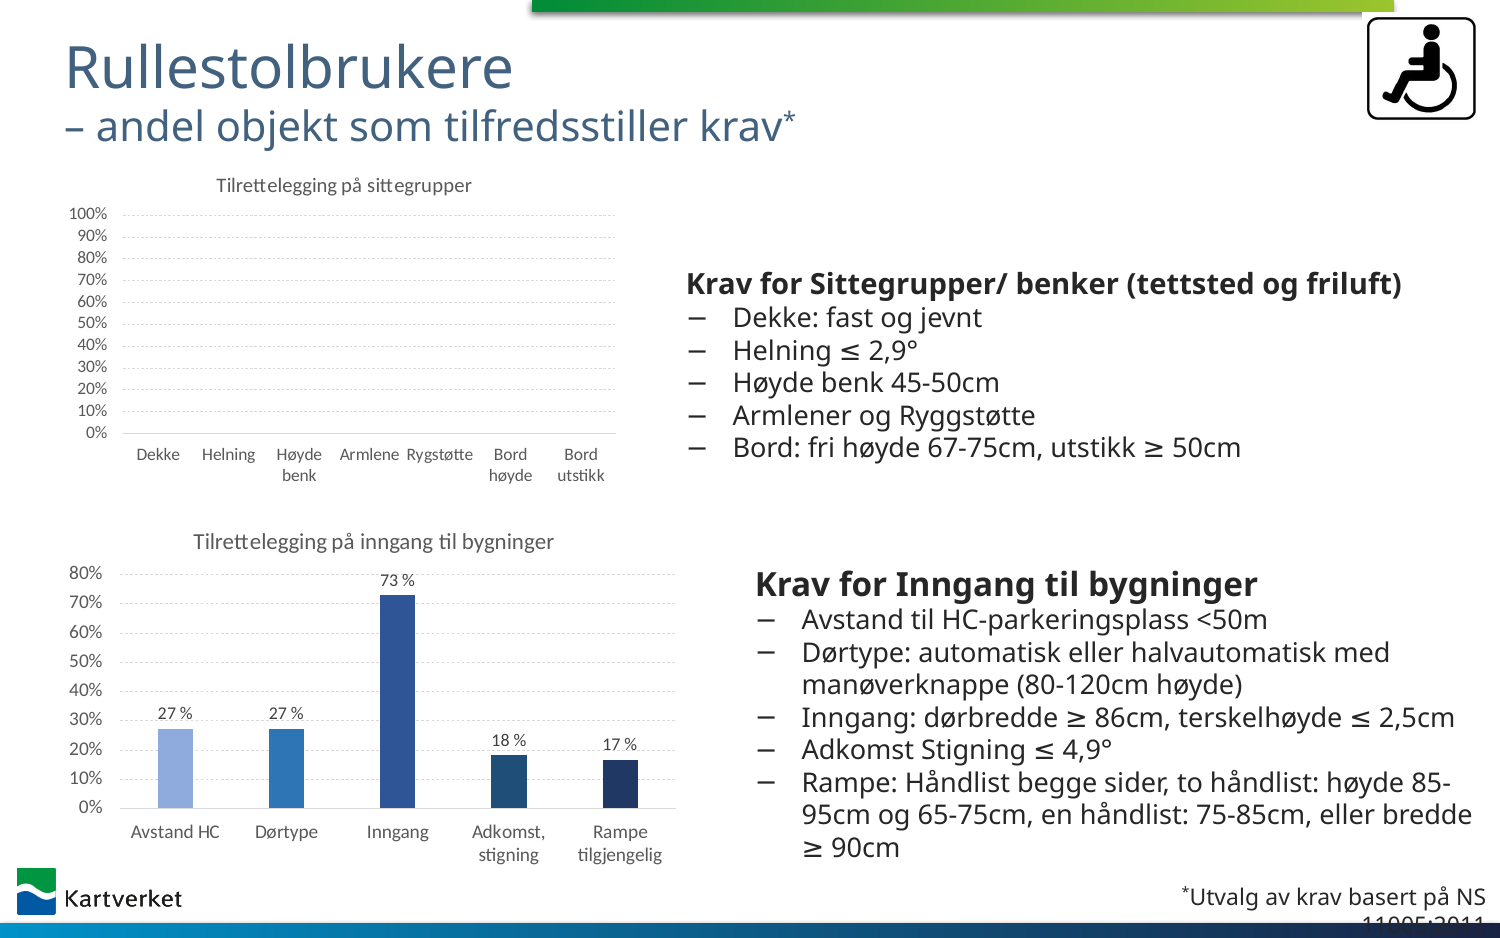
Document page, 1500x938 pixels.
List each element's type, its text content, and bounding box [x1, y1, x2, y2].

text_box Krav for Inngang til bygninger Avstand til HC-parkeringsplass <50m Dørtype: automatisk eller halvautomatisk med manøverknappe (80-120cm høyde) Inngang: dørbredde ≥ 86cm, terskelhøyde ≤ 2,5cm Adkomst Stigning ≤ 4,9° Rampe: Håndlist begge sider, to håndlist: høyde 85-95cm og 65-75cm, en håndlist: 75-85cm, eller bredde ≥ 90cm [740, 555, 1491, 870]
picture [62, 520, 687, 874]
text_box Rullestolbrukere – andel objekt som tilfredsstiller krav* [49, 25, 1431, 158]
picture [62, 166, 626, 492]
text_box *Utvalg av krav basert på NS 11005:2011 [1068, 873, 1500, 938]
picture [1362, 12, 1481, 126]
text_box Krav for Sittegrupper/ benker (tettsted og friluft) Dekke: fast og jevnt Helning ≤ 2,9° Høyde benk 45-50cm Armlener og Ryggstøtte Bord: fri høyde 67-75cm, utstikk ≥ 50cm [670, 258, 1418, 471]
